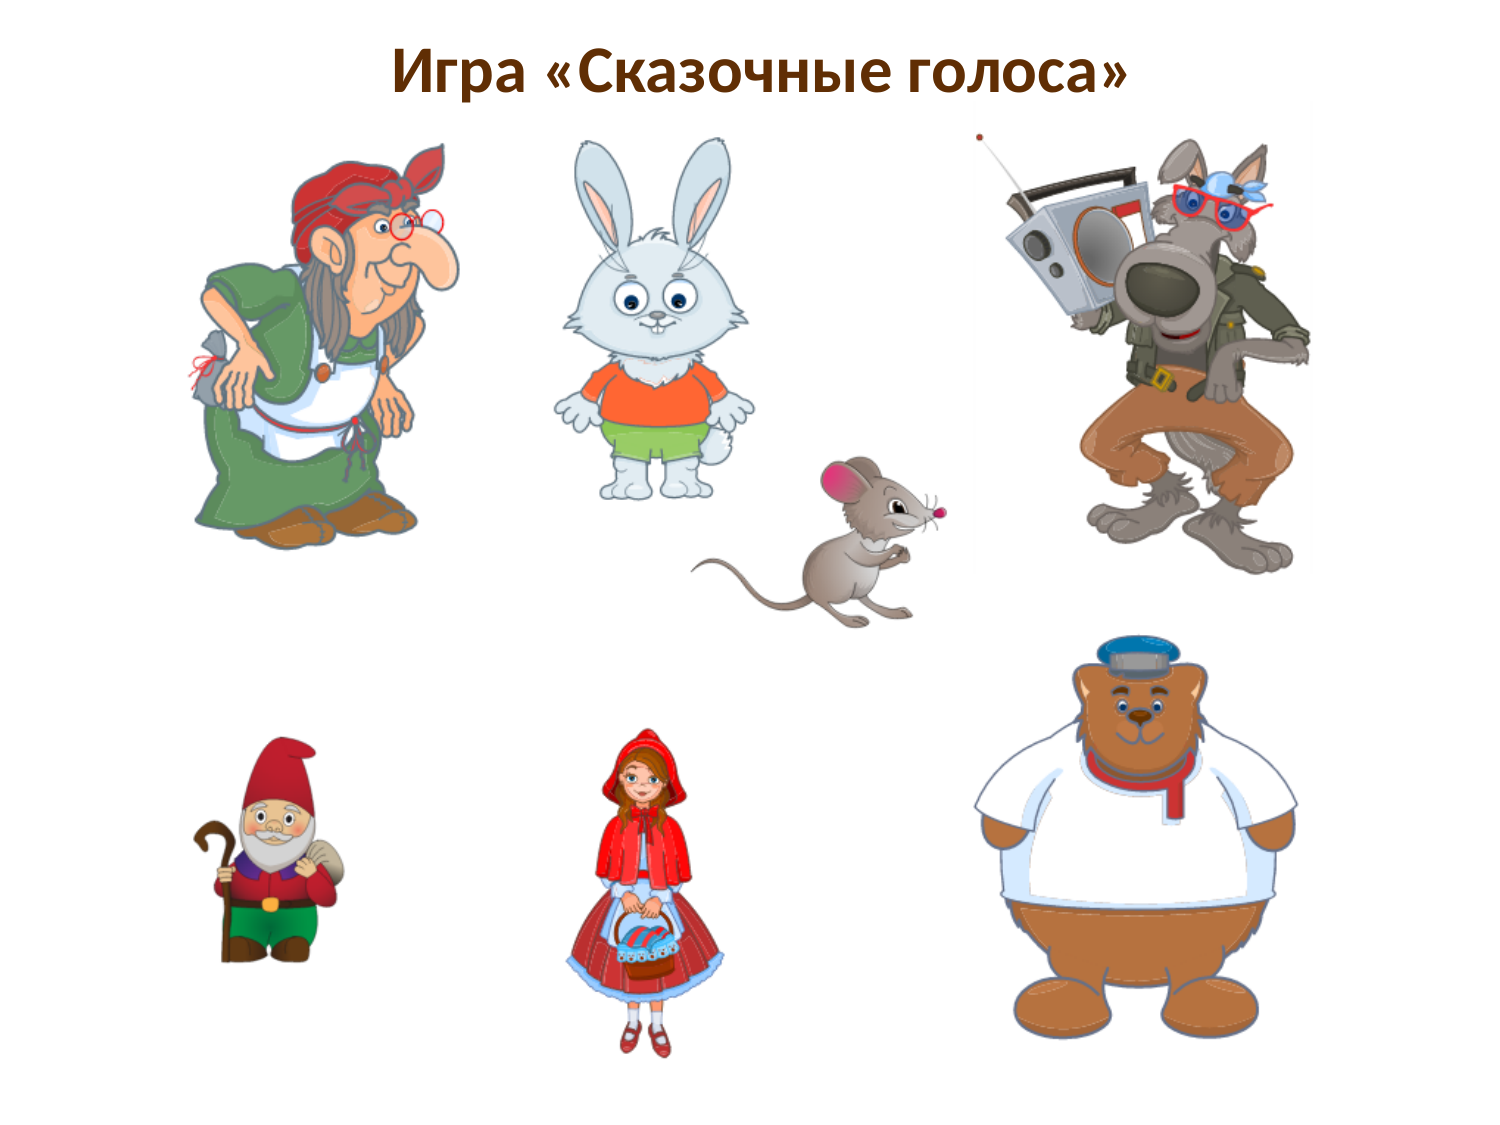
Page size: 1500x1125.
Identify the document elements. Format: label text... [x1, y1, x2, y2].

title Игра «Сказочные голоса» [88, 0, 1439, 160]
picture [159, 101, 1370, 1072]
